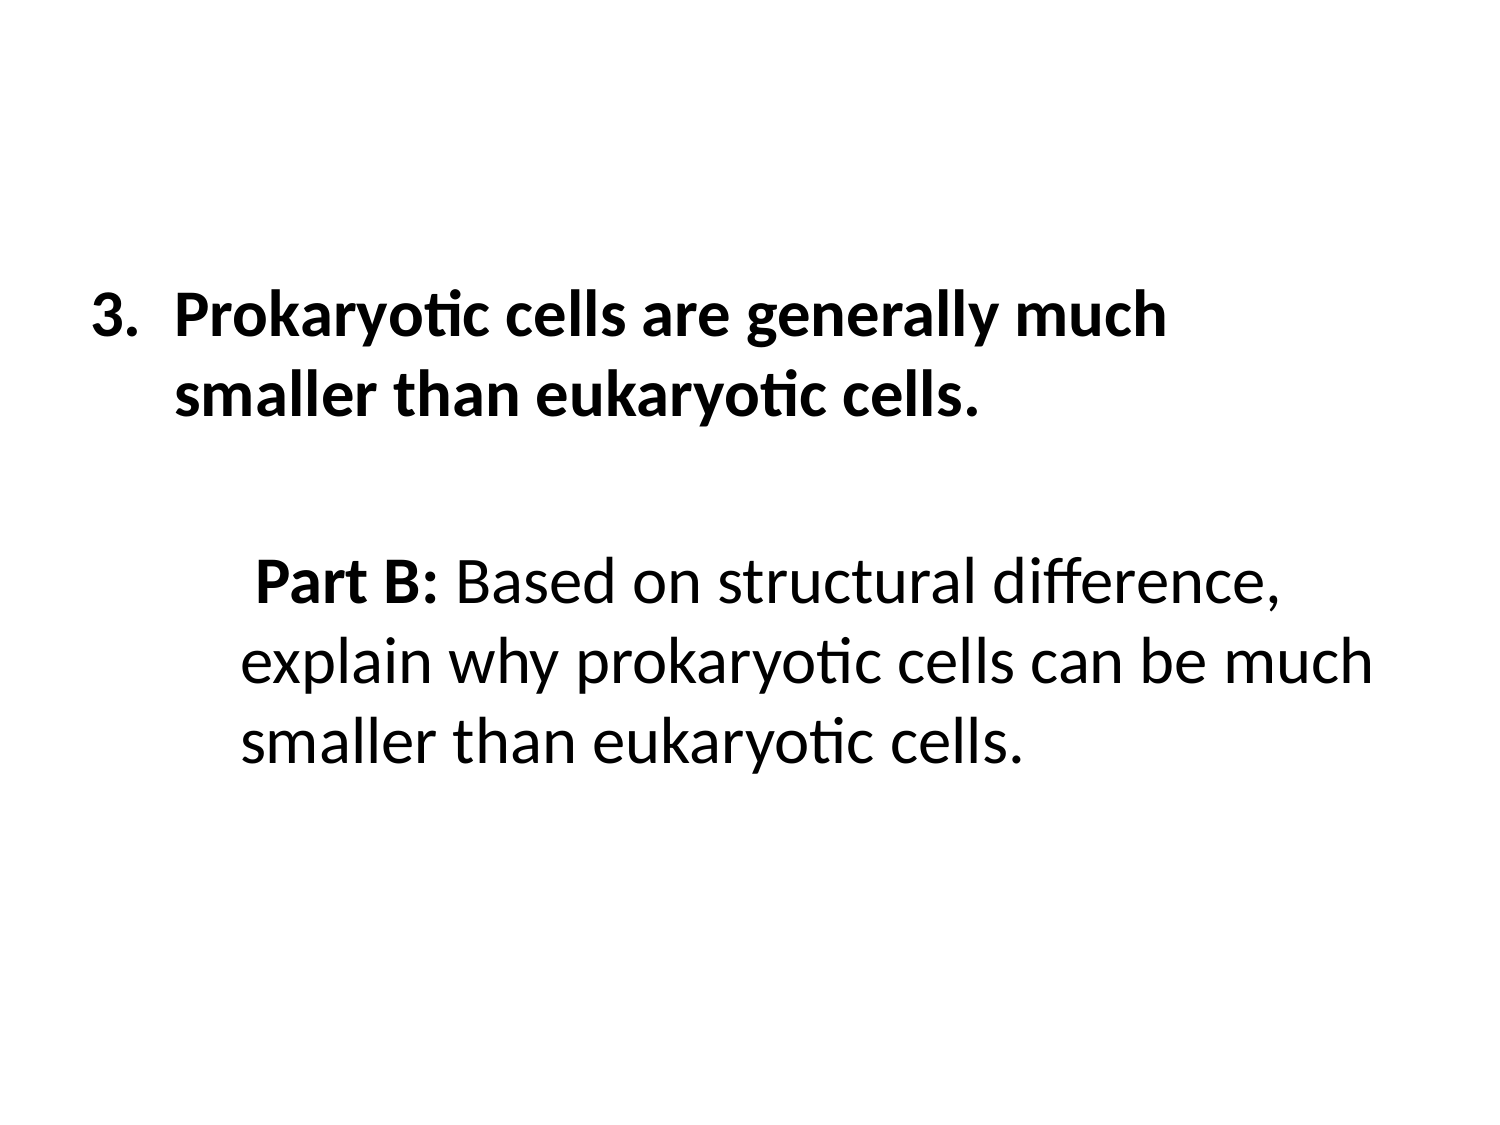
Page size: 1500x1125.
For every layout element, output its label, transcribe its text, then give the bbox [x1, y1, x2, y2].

list Prokaryotic cells are generally much smaller than eukaryotic cells. Part B: Based on structural difference, explain why prokaryotic cells can be much smaller than eukaryotic cells. [75, 262, 1425, 1005]
